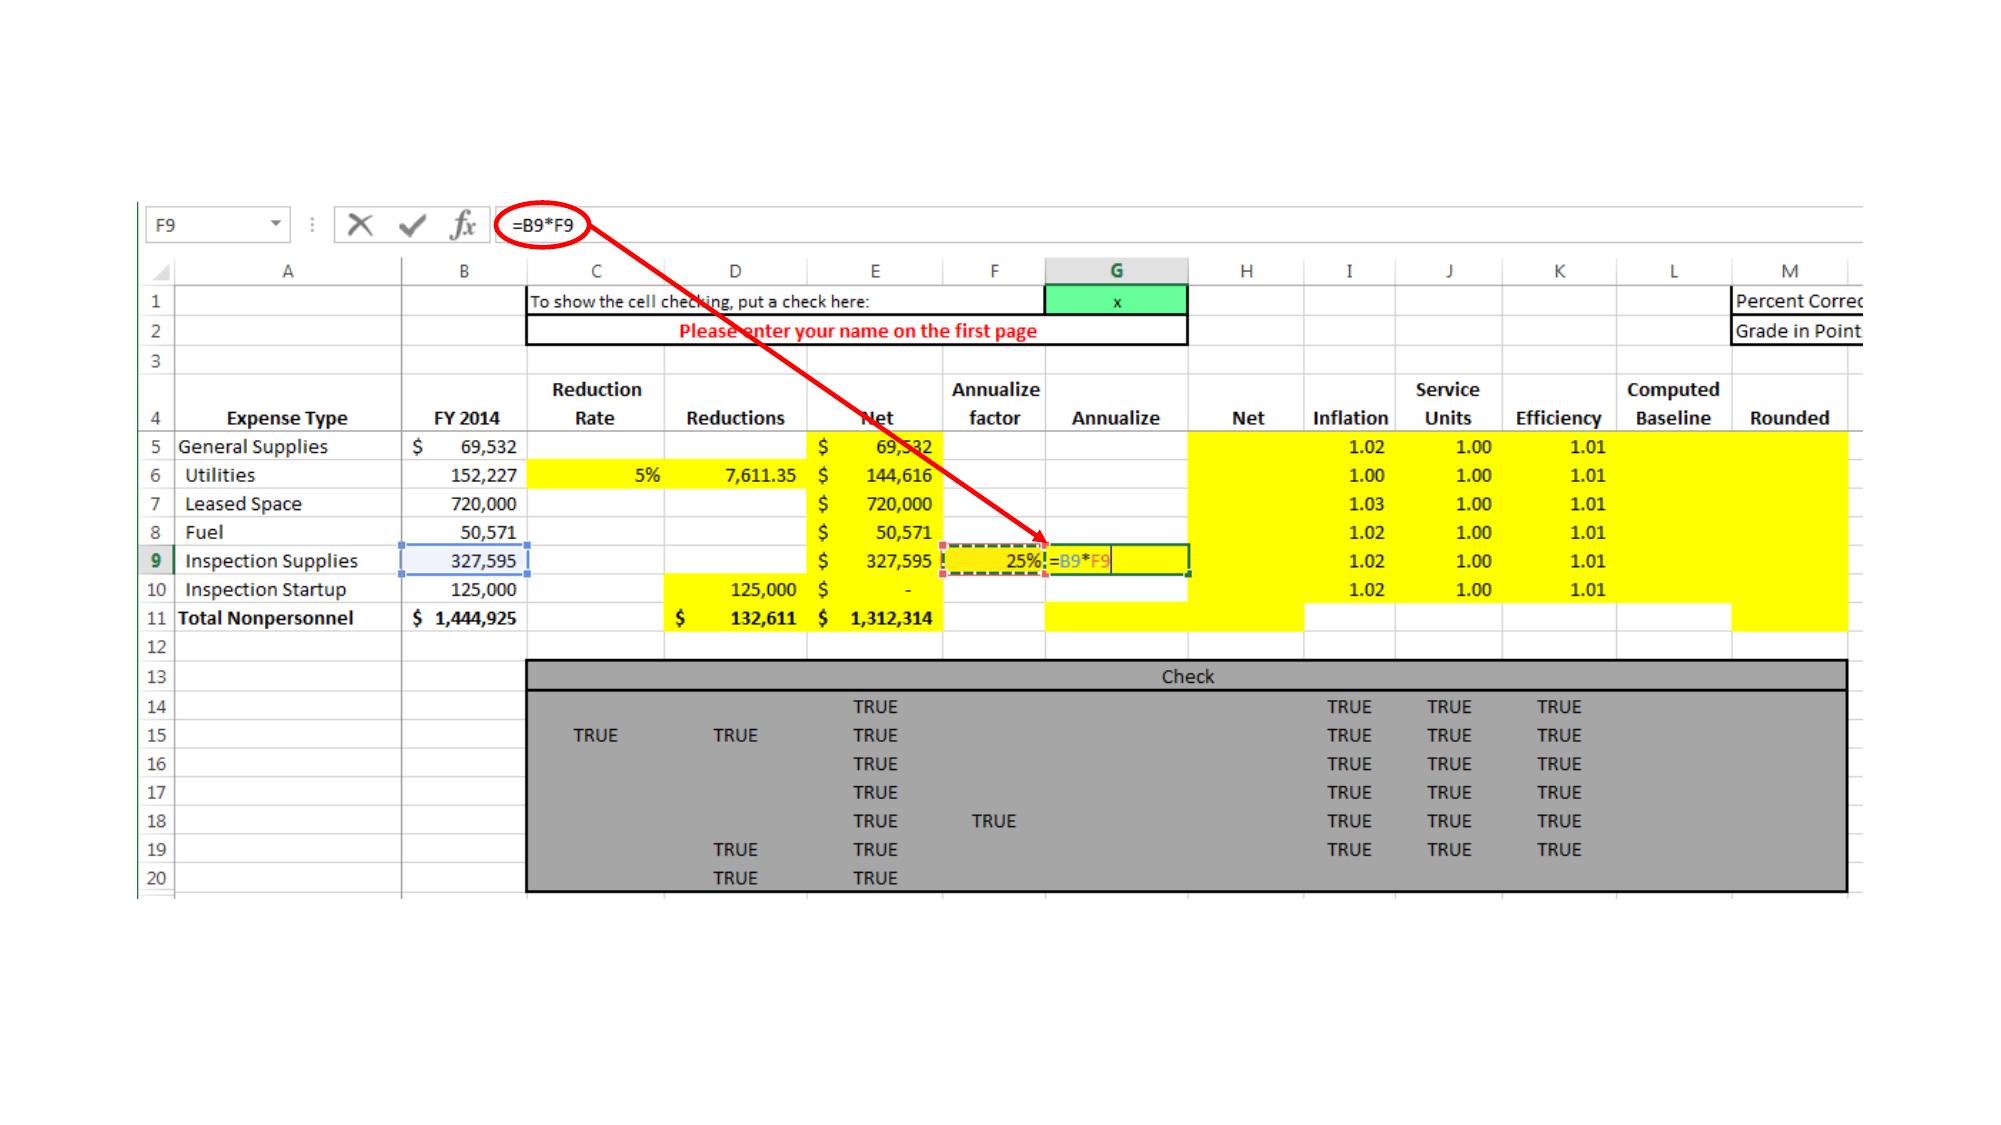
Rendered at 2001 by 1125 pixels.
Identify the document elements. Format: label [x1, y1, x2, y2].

text_box [589, 224, 1048, 544]
list [137, 202, 1863, 899]
